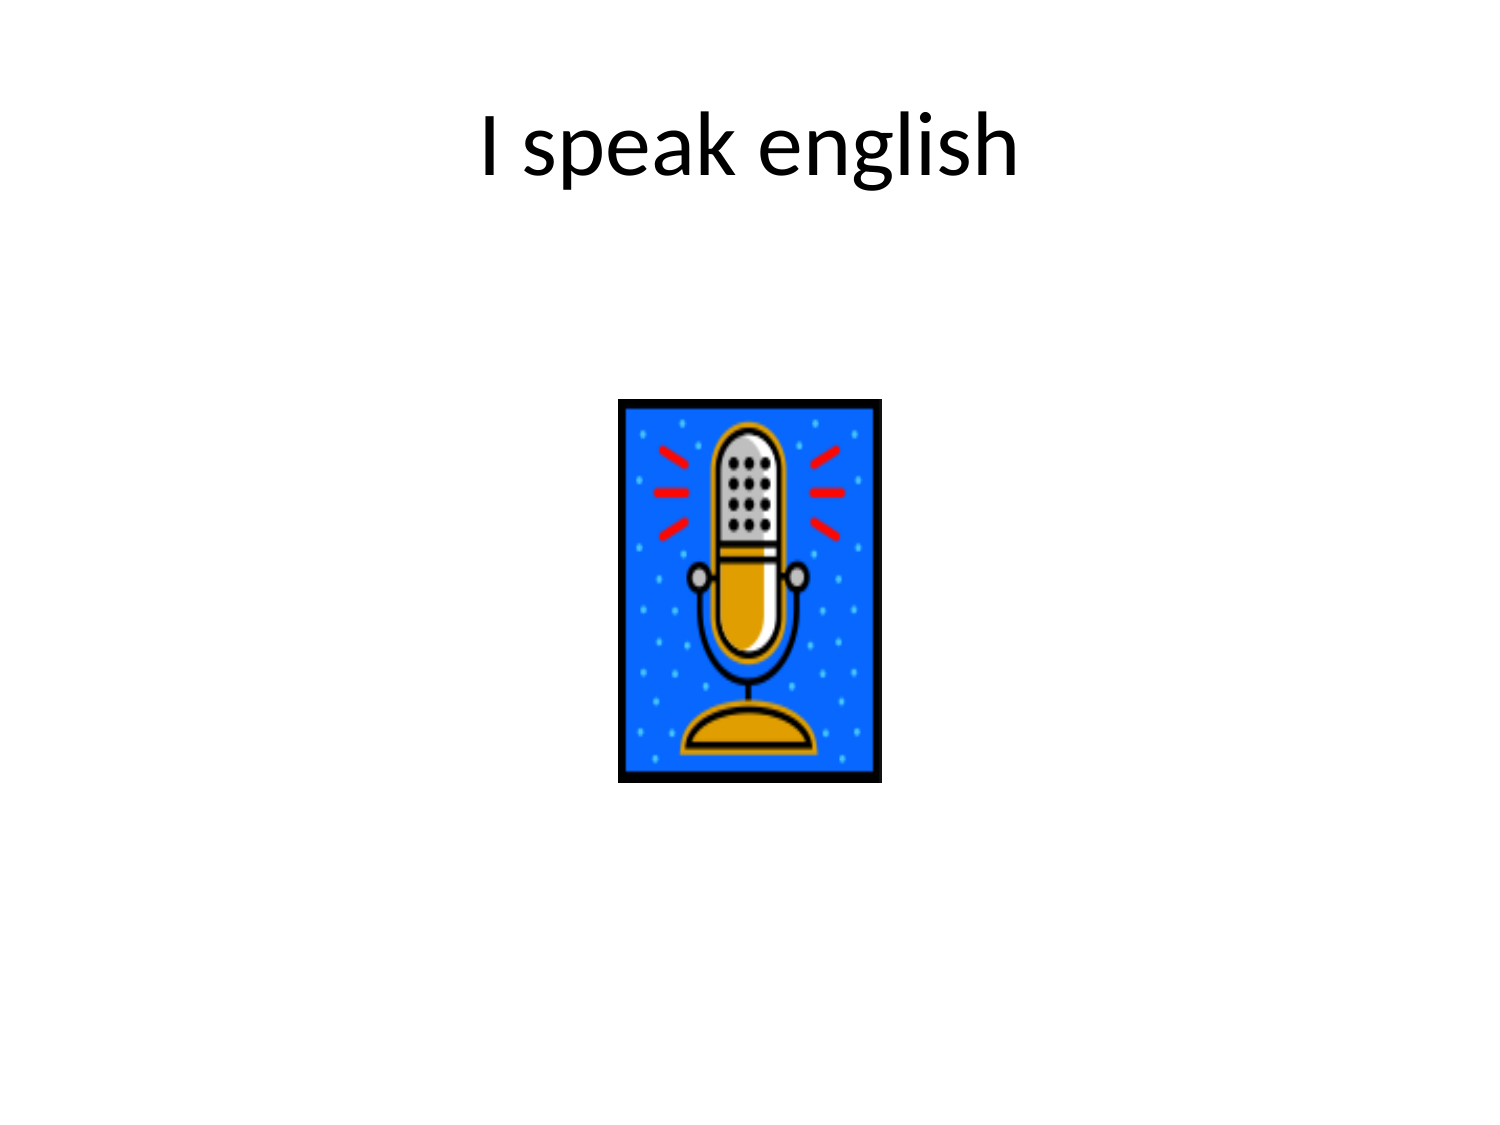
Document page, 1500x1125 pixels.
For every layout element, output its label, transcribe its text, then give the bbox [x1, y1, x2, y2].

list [618, 399, 882, 783]
title I speak english [75, 45, 1425, 233]
